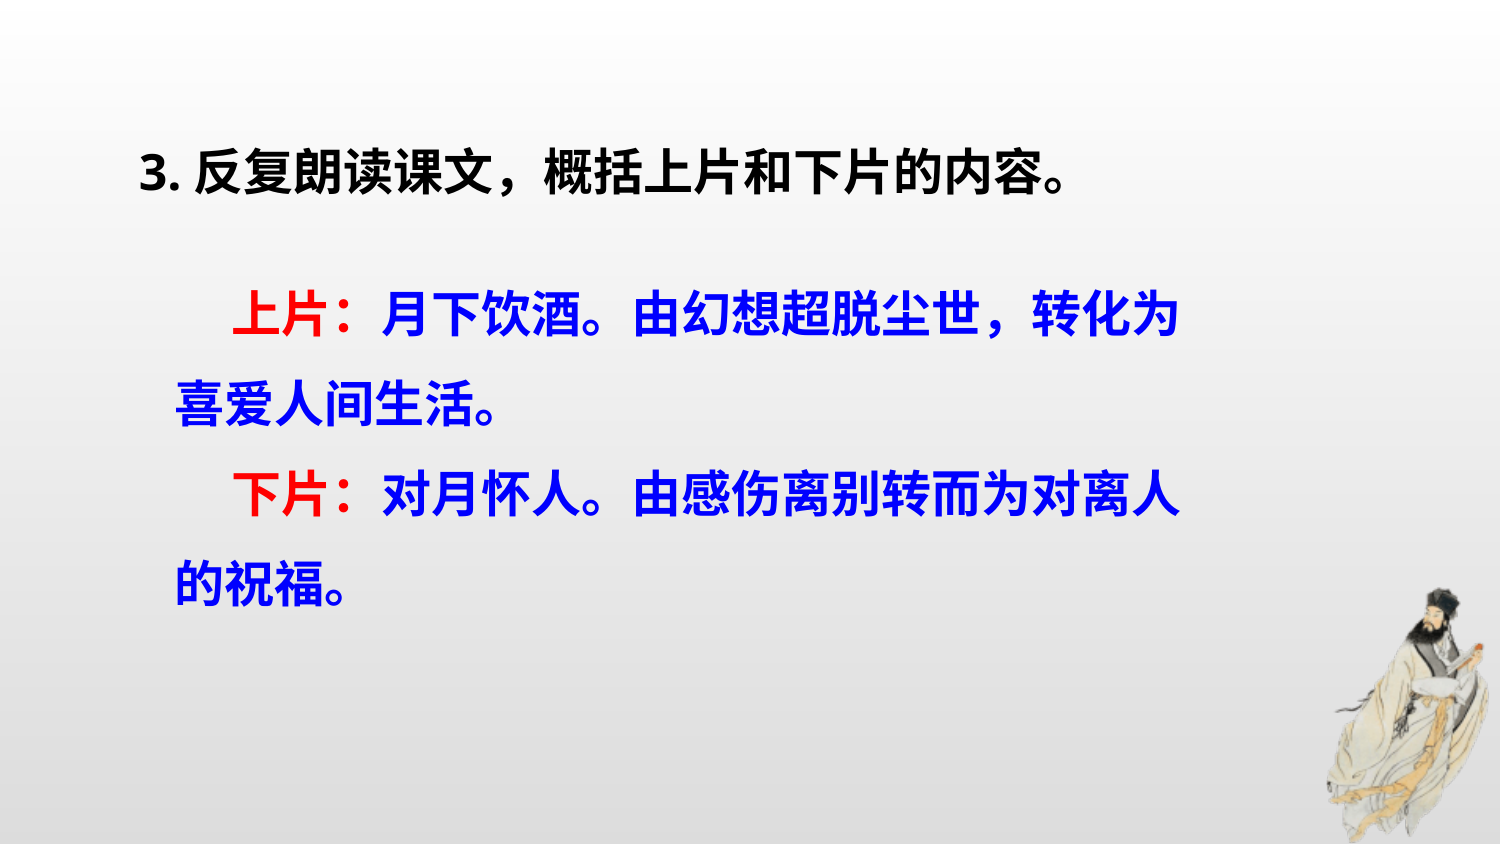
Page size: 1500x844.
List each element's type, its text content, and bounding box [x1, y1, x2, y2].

text_box 3.反复朗读课文，概括上片和下片的内容。 [123, 103, 1353, 208]
text_box 上片：月下饮酒。由幻想超脱尘世，转化为喜爱人间生活。 下片：对月怀人。由感伤离别转而为对离人的祝福。 [159, 244, 1229, 620]
picture [1326, 528, 1500, 844]
